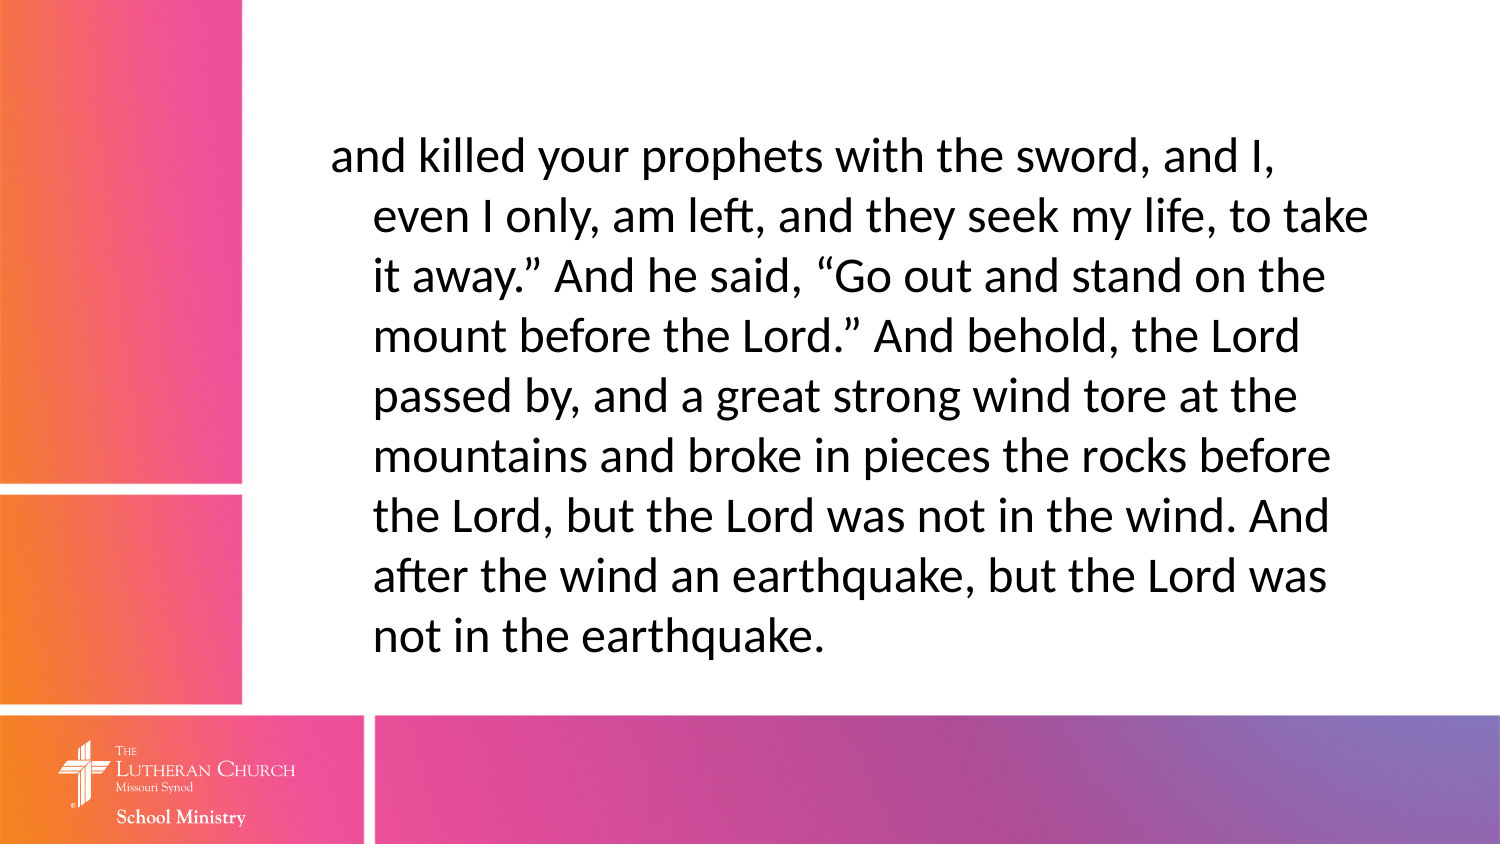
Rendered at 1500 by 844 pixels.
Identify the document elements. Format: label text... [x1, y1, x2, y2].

picture [0, 0, 1500, 844]
list and killed your prophets with the sword, and I, even I only, am left, and they seek my life, to take it away.” And he said, “Go out and stand on the mount before the Lord.” And behold, the Lord passed by, and a great strong wind tore at the mountains and broke in pieces the rocks before the Lord, but the Lord was not in the wind. And after the wind an earthquake, but the Lord was not in the earthquake. [315, 44, 1389, 688]
